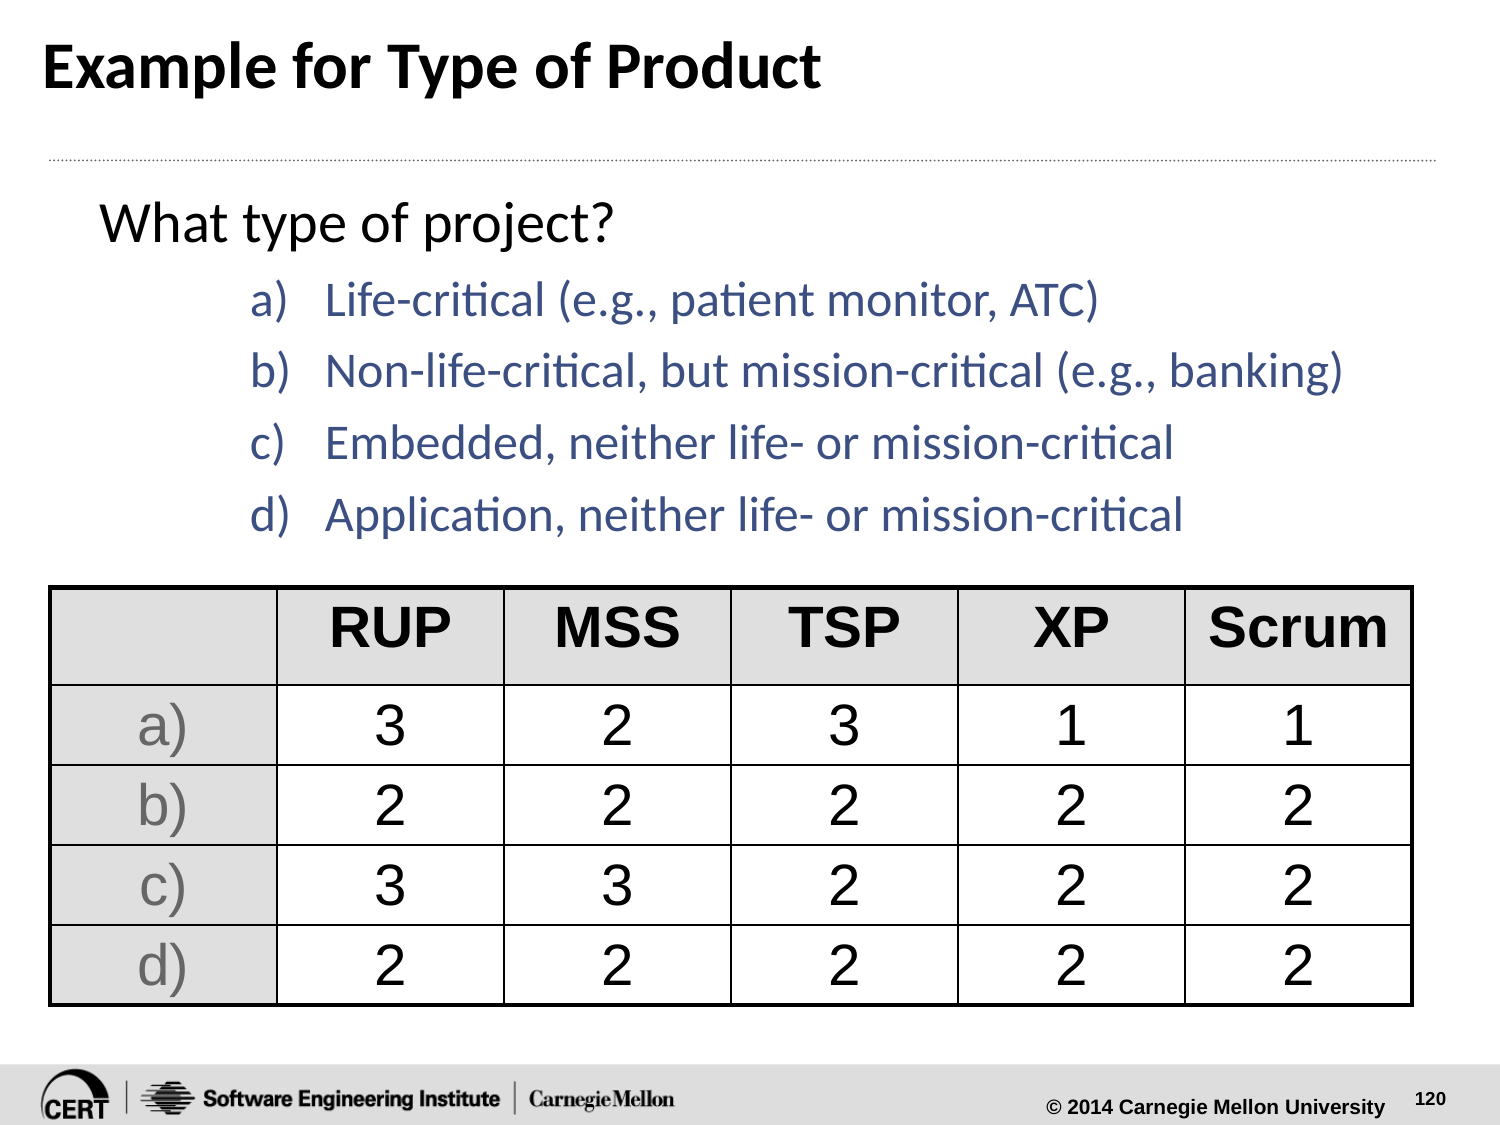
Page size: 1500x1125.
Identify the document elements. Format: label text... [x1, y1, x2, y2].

table_cell a) [52, 686, 276, 764]
table_cell d) [52, 926, 276, 1003]
table_cell 3 [278, 846, 503, 924]
table_cell 3 [505, 846, 730, 924]
picture [24, 1065, 688, 1125]
table_header Scrum [1186, 590, 1410, 684]
table_cell 2 [959, 926, 1184, 1003]
table_cell 2 [505, 686, 730, 764]
table_cell 2 [959, 766, 1184, 844]
title Example for Type of Product [42, 37, 1434, 155]
table_cell 2 [505, 766, 730, 844]
table_cell 2 [732, 926, 957, 1003]
table_cell 2 [278, 766, 503, 844]
table_cell 2 [732, 766, 957, 844]
table_header RUP [278, 590, 503, 684]
table_cell 2 [959, 846, 1184, 924]
table_header TSP [732, 590, 957, 684]
table_header MSS [505, 590, 730, 684]
table_cell 2 [732, 846, 957, 924]
table_cell 2 [1186, 846, 1410, 924]
table_cell 3 [278, 686, 503, 764]
table_cell 1 [1186, 686, 1410, 764]
table_cell 2 [278, 926, 503, 1003]
table_cell 1 [959, 686, 1184, 764]
table_cell 2 [1186, 926, 1410, 1003]
table_cell 2 [1186, 766, 1410, 844]
table_cell b) [52, 766, 276, 844]
table_cell 3 [732, 686, 957, 764]
table_header XP [959, 590, 1184, 684]
table_cell c) [52, 846, 276, 924]
table_cell 2 [505, 926, 730, 1003]
table_header [52, 590, 276, 684]
list What type of project? Life-critical (e.g., patient monitor, ATC) Non-life-critical, but mission-critical (e.g., banking) Embedded, neither life- or mission-critical Application, neither life- or mission-critical [99, 187, 1376, 501]
